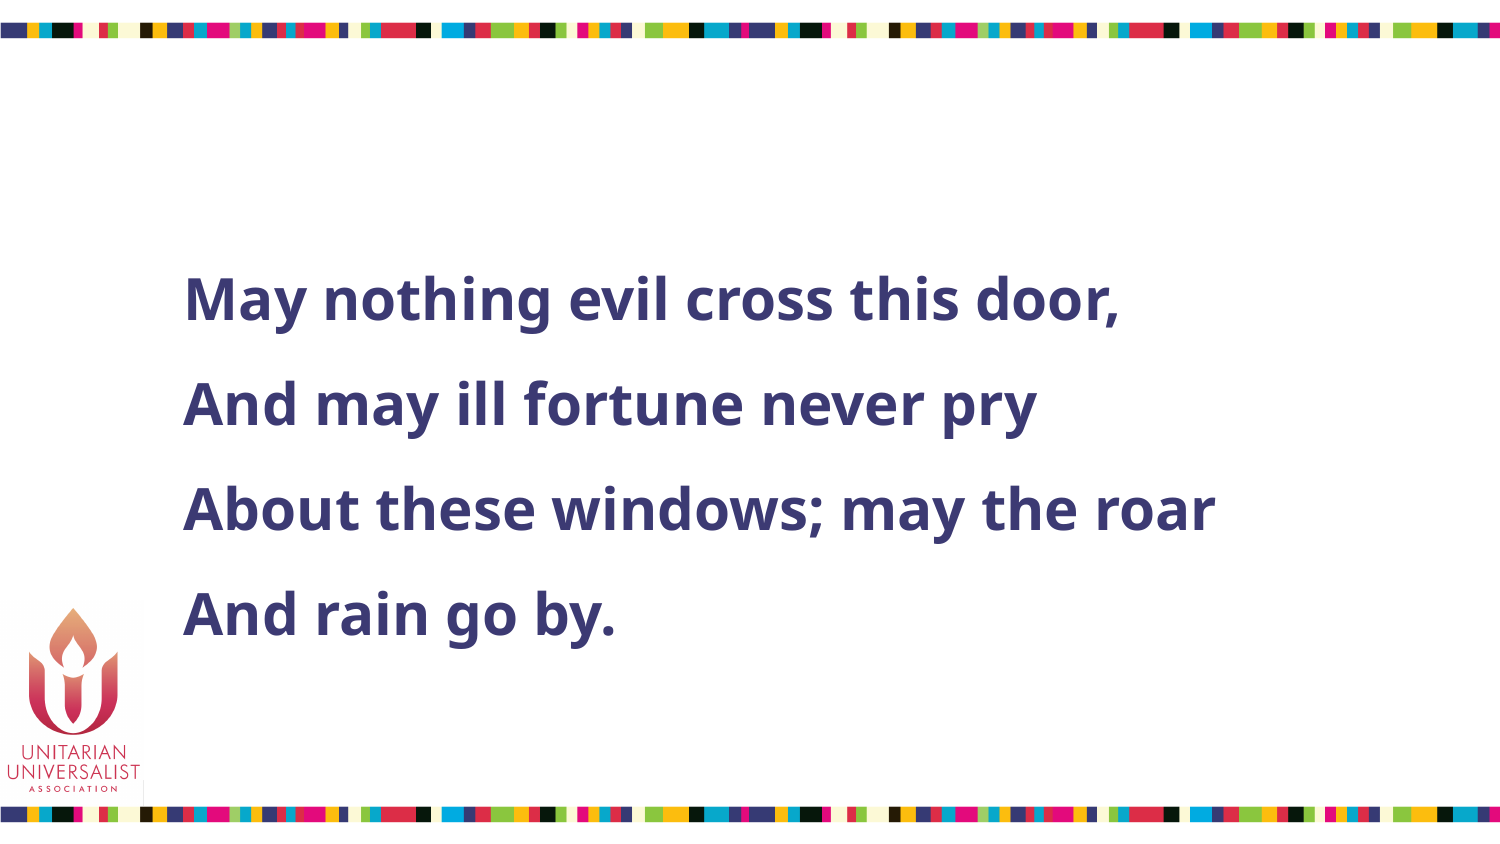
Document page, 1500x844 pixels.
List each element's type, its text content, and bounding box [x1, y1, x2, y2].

picture [0, 22, 1500, 40]
picture [0, 600, 1500, 824]
text_box May nothing evil cross this door, And may ill fortune never pry About these windows; may the roar And rain go by. [168, 212, 1322, 662]
